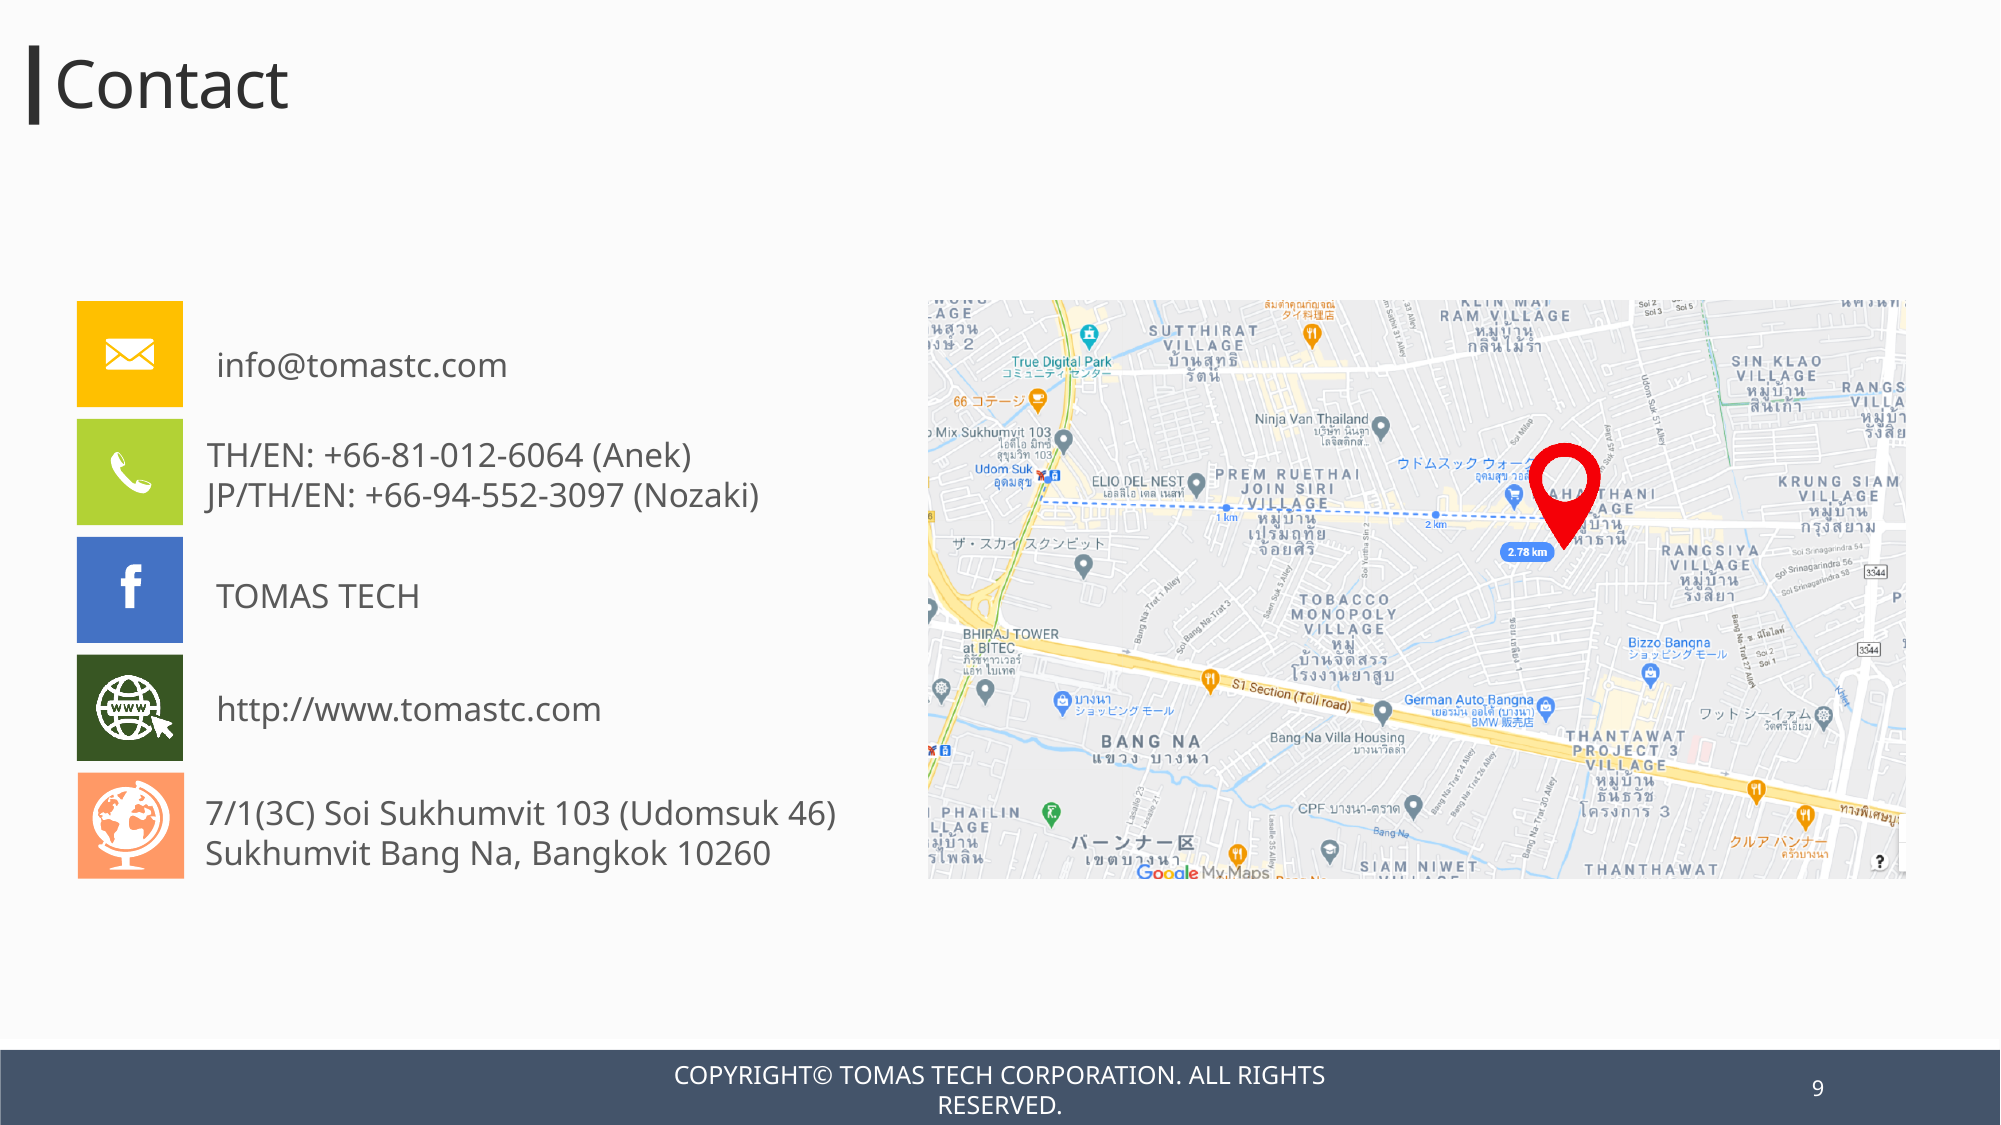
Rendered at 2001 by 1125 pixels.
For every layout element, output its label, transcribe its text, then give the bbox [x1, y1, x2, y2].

text_box TOMAS TECH [216, 575, 730, 616]
text_box ┃Contact [0, 20, 1889, 130]
text_box http://www.tomastc.com [216, 687, 716, 728]
text_box TH/EN: +66-81-012-6064 (Anek) JP/TH/EN: +66-94-552-3097 (Nozaki) [206, 434, 879, 515]
text_box [110, 452, 152, 494]
text_box info@tomastc.com [216, 344, 634, 385]
text_box [105, 338, 154, 370]
text_box [77, 772, 185, 879]
text_box [120, 564, 142, 609]
text_box [76, 654, 183, 761]
picture [96, 675, 175, 744]
text_box [92, 780, 170, 870]
text_box [76, 418, 183, 526]
picture [927, 300, 1906, 880]
text_box 7/1(3C) Soi Sukhumvit 103 (Udomsuk 46) Sukhumvit Bang Na, Bangkok 10260 [205, 792, 888, 873]
footer Copyright© TOMAS TECH CORPORATION. All rights reserved. [604, 1059, 1396, 1120]
slide_number 9 [1624, 1059, 1840, 1120]
text_box [76, 301, 183, 408]
text_box [76, 536, 183, 643]
